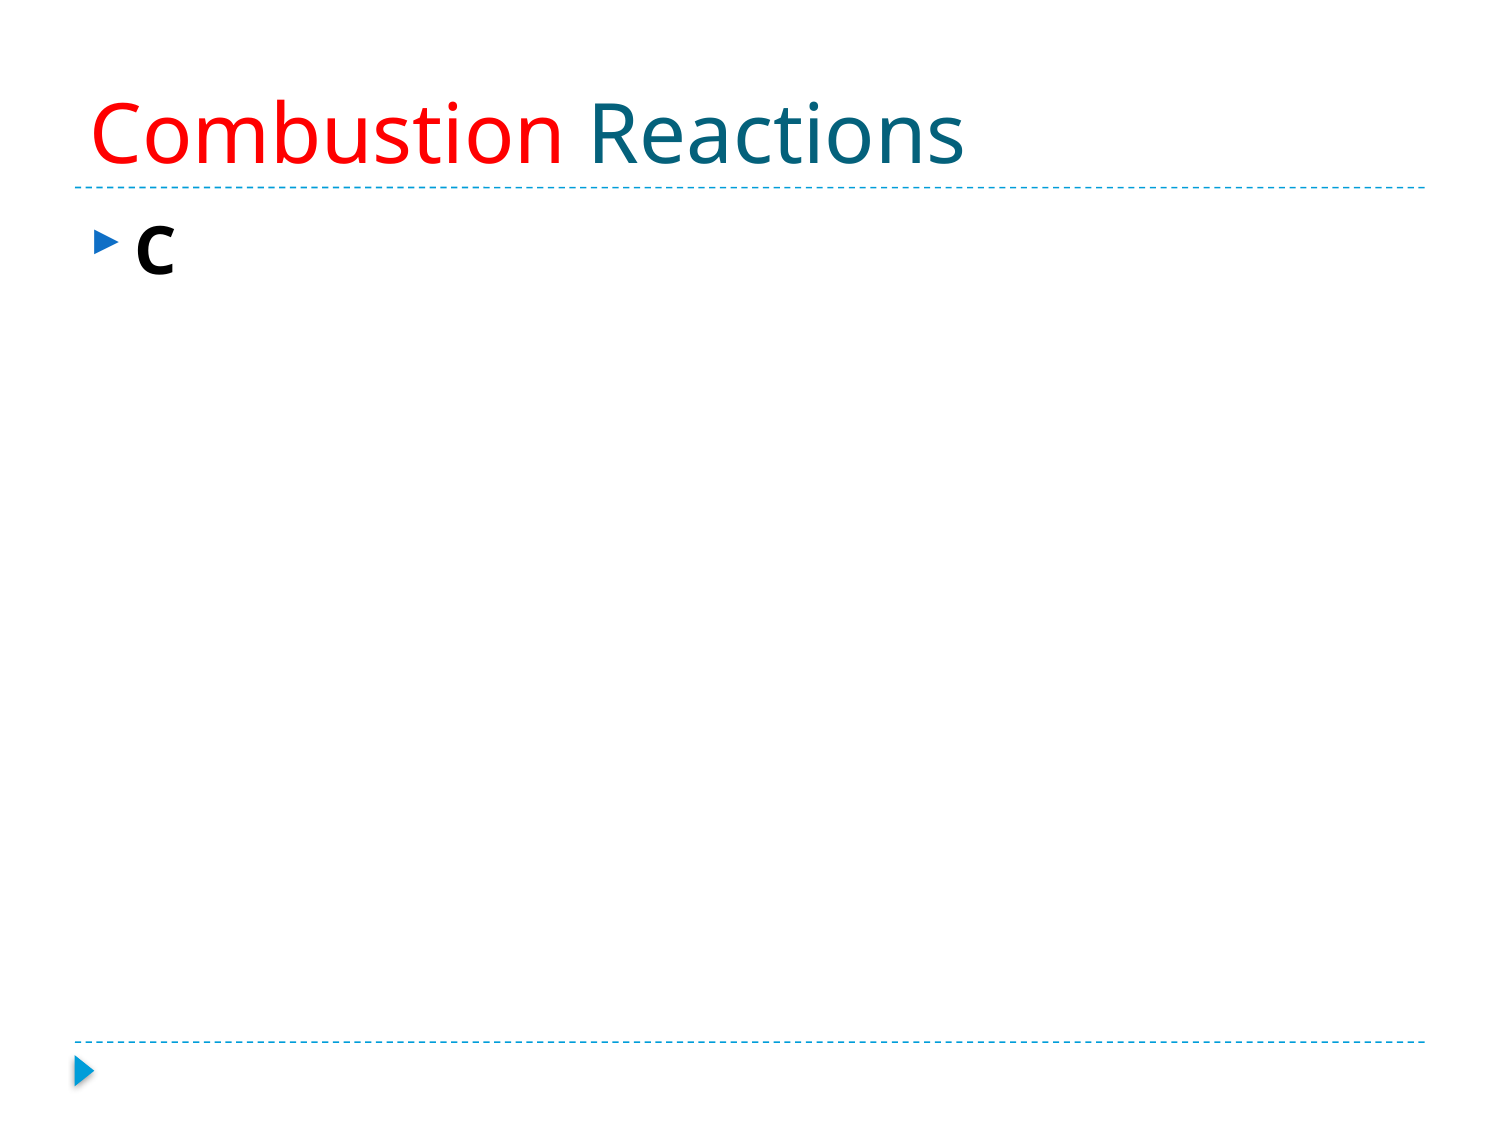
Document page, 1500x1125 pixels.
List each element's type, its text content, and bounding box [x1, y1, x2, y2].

title Combustion Reactions [75, 24, 1425, 188]
list C [75, 200, 1425, 1010]
